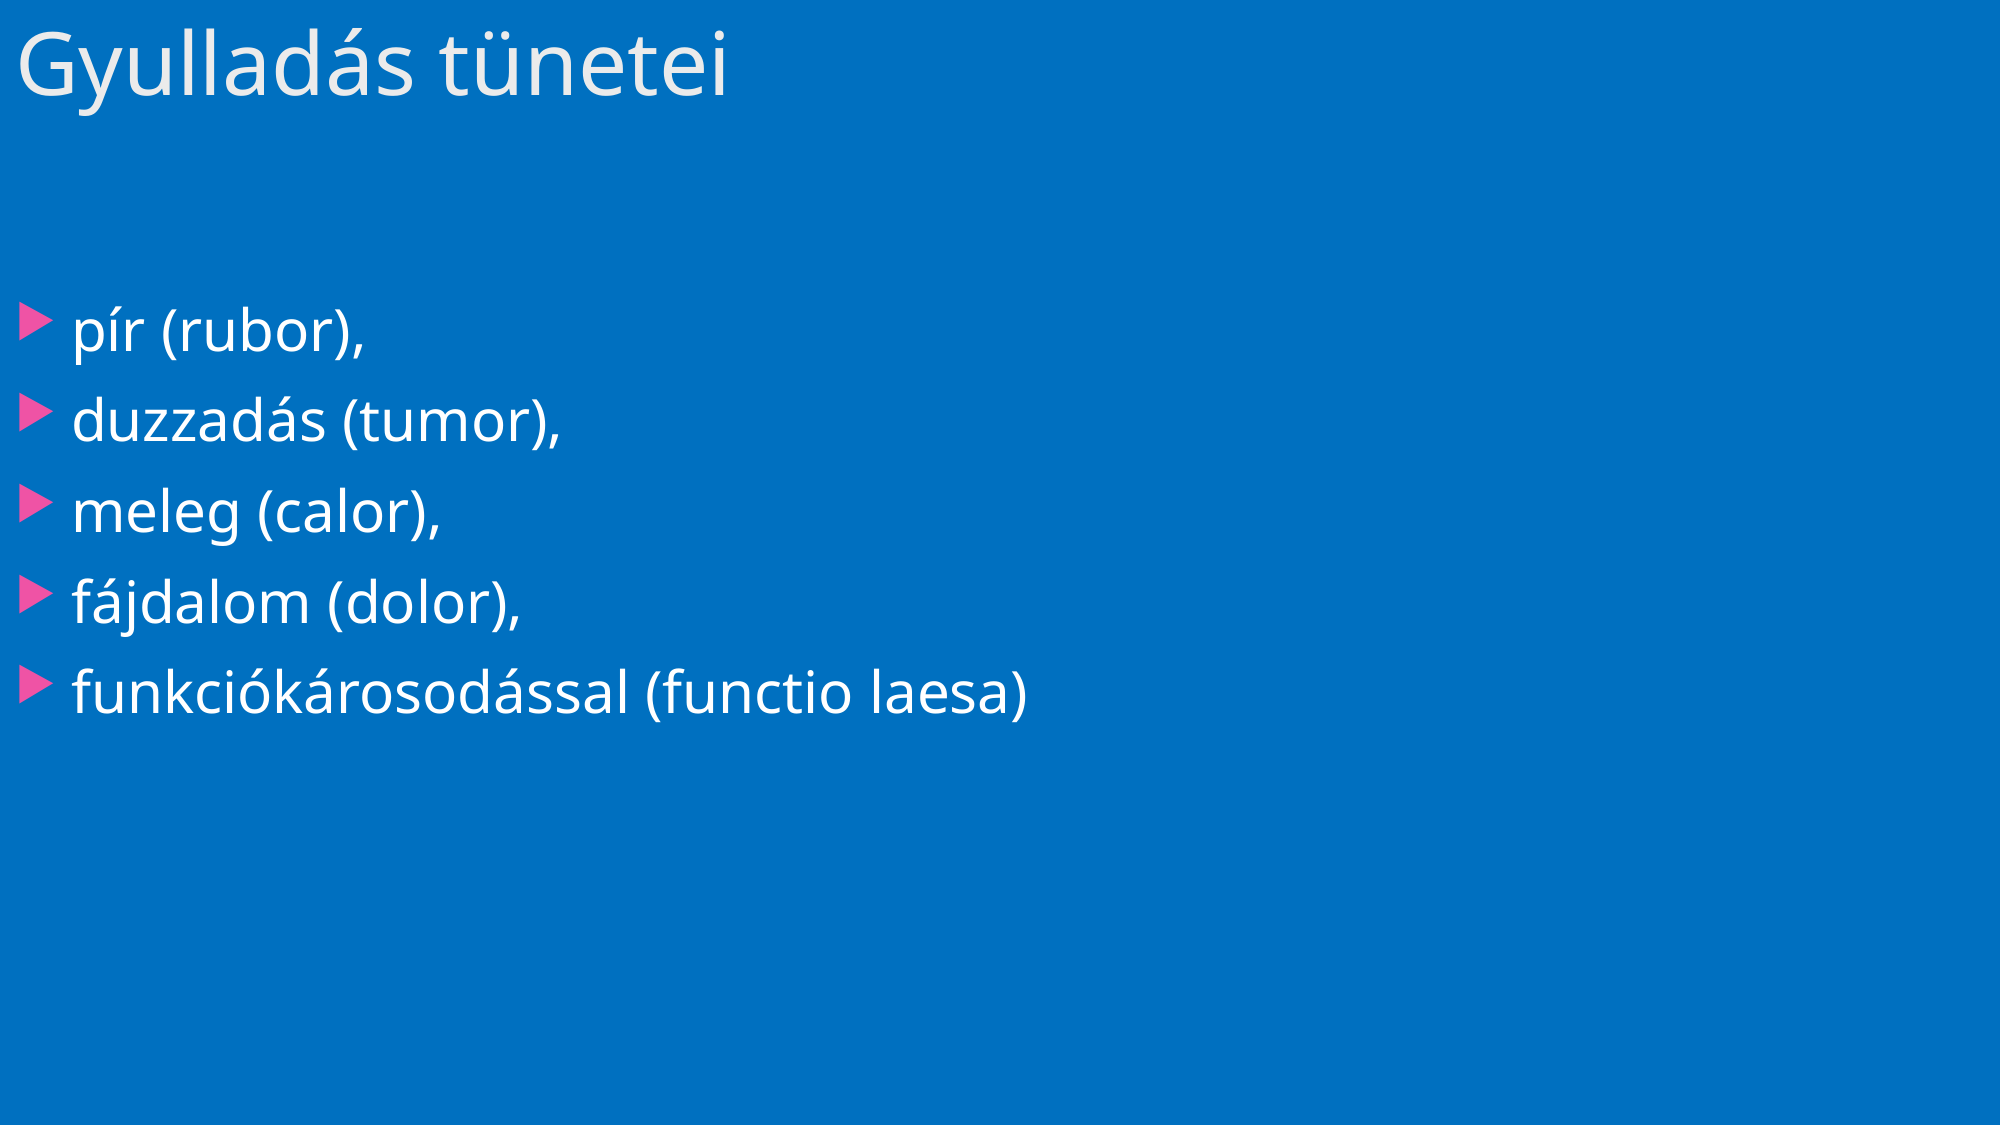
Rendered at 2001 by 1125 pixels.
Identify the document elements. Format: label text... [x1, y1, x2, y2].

list pír (rubor), duzzadás (tumor), meleg (calor), fájdalom (dolor), funkciókárosodással (functio laesa) [0, 285, 1967, 1125]
title Gyulladás tünetei [0, 0, 1543, 120]
